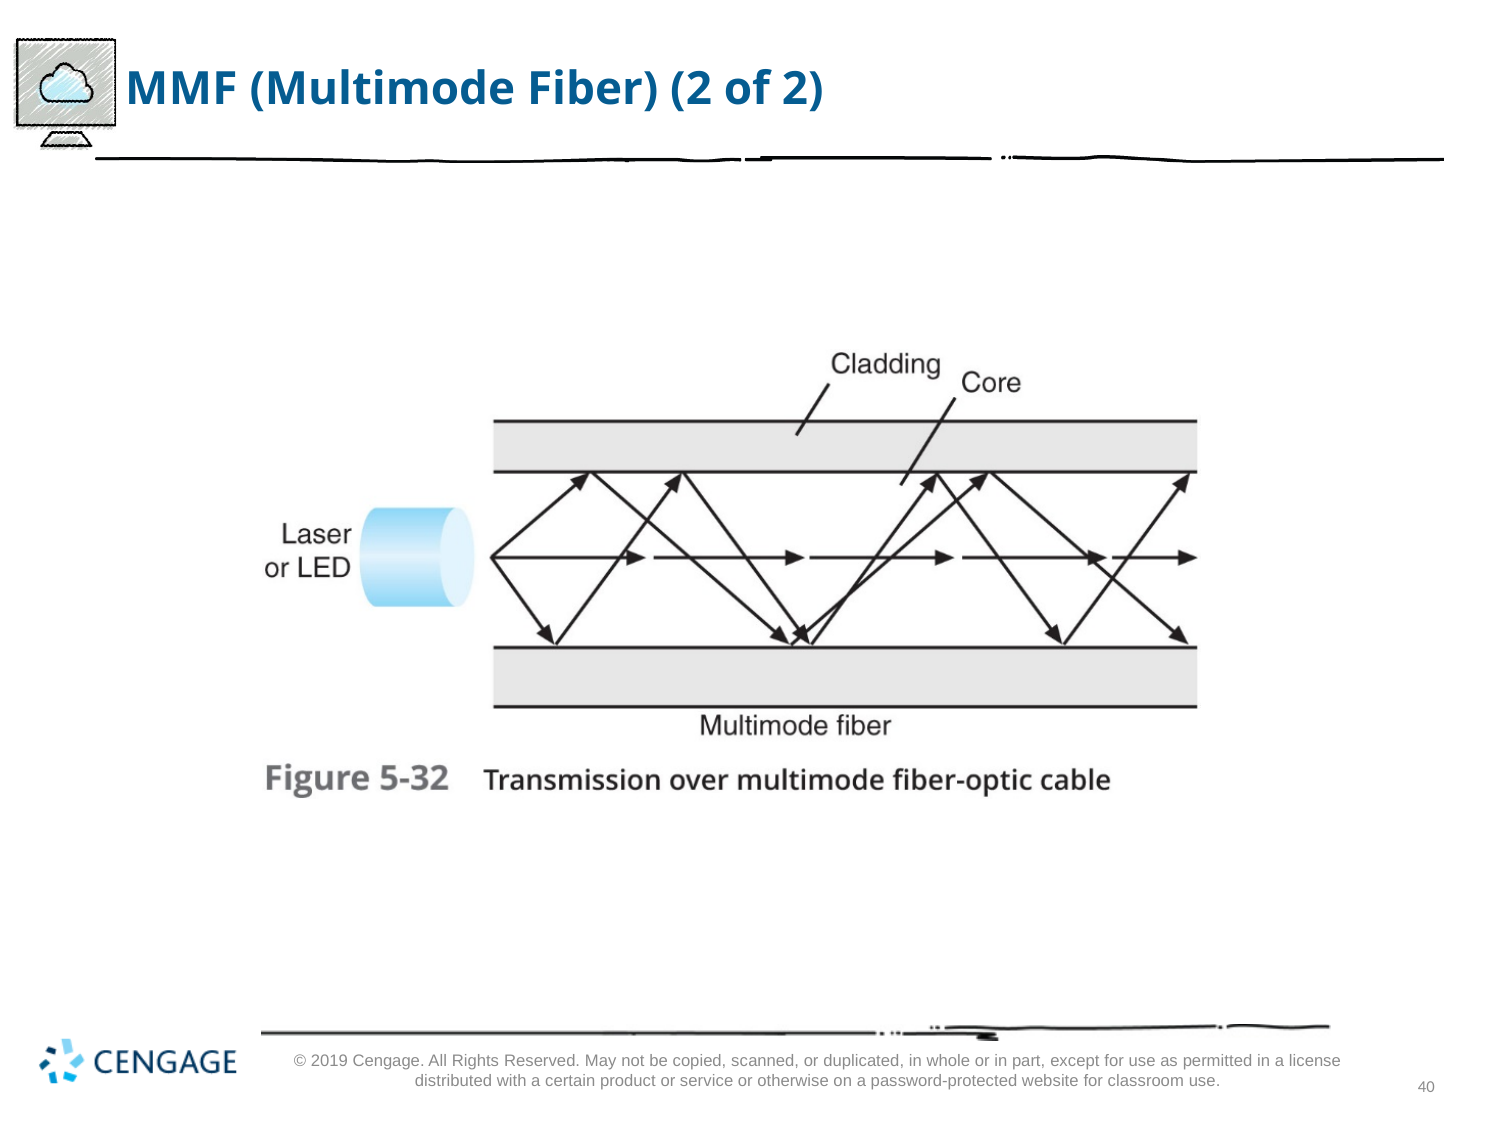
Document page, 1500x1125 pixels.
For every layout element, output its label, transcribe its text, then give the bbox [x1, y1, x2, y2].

picture [19, 1025, 249, 1096]
title M M F (Multimode Fiber) (2 of 2) [125, 66, 1442, 116]
picture [261, 1024, 1331, 1041]
picture [95, 155, 1444, 163]
picture [261, 349, 1201, 801]
footer © 2019 Cengage. All Rights Reserved. May not be copied, scanned, or duplicated, in whole or in part, except for use as permitted in a license distributed with a certain product or service or otherwise on a password-protected website for classroom use. [262, 1050, 1375, 1091]
picture [13, 36, 117, 151]
